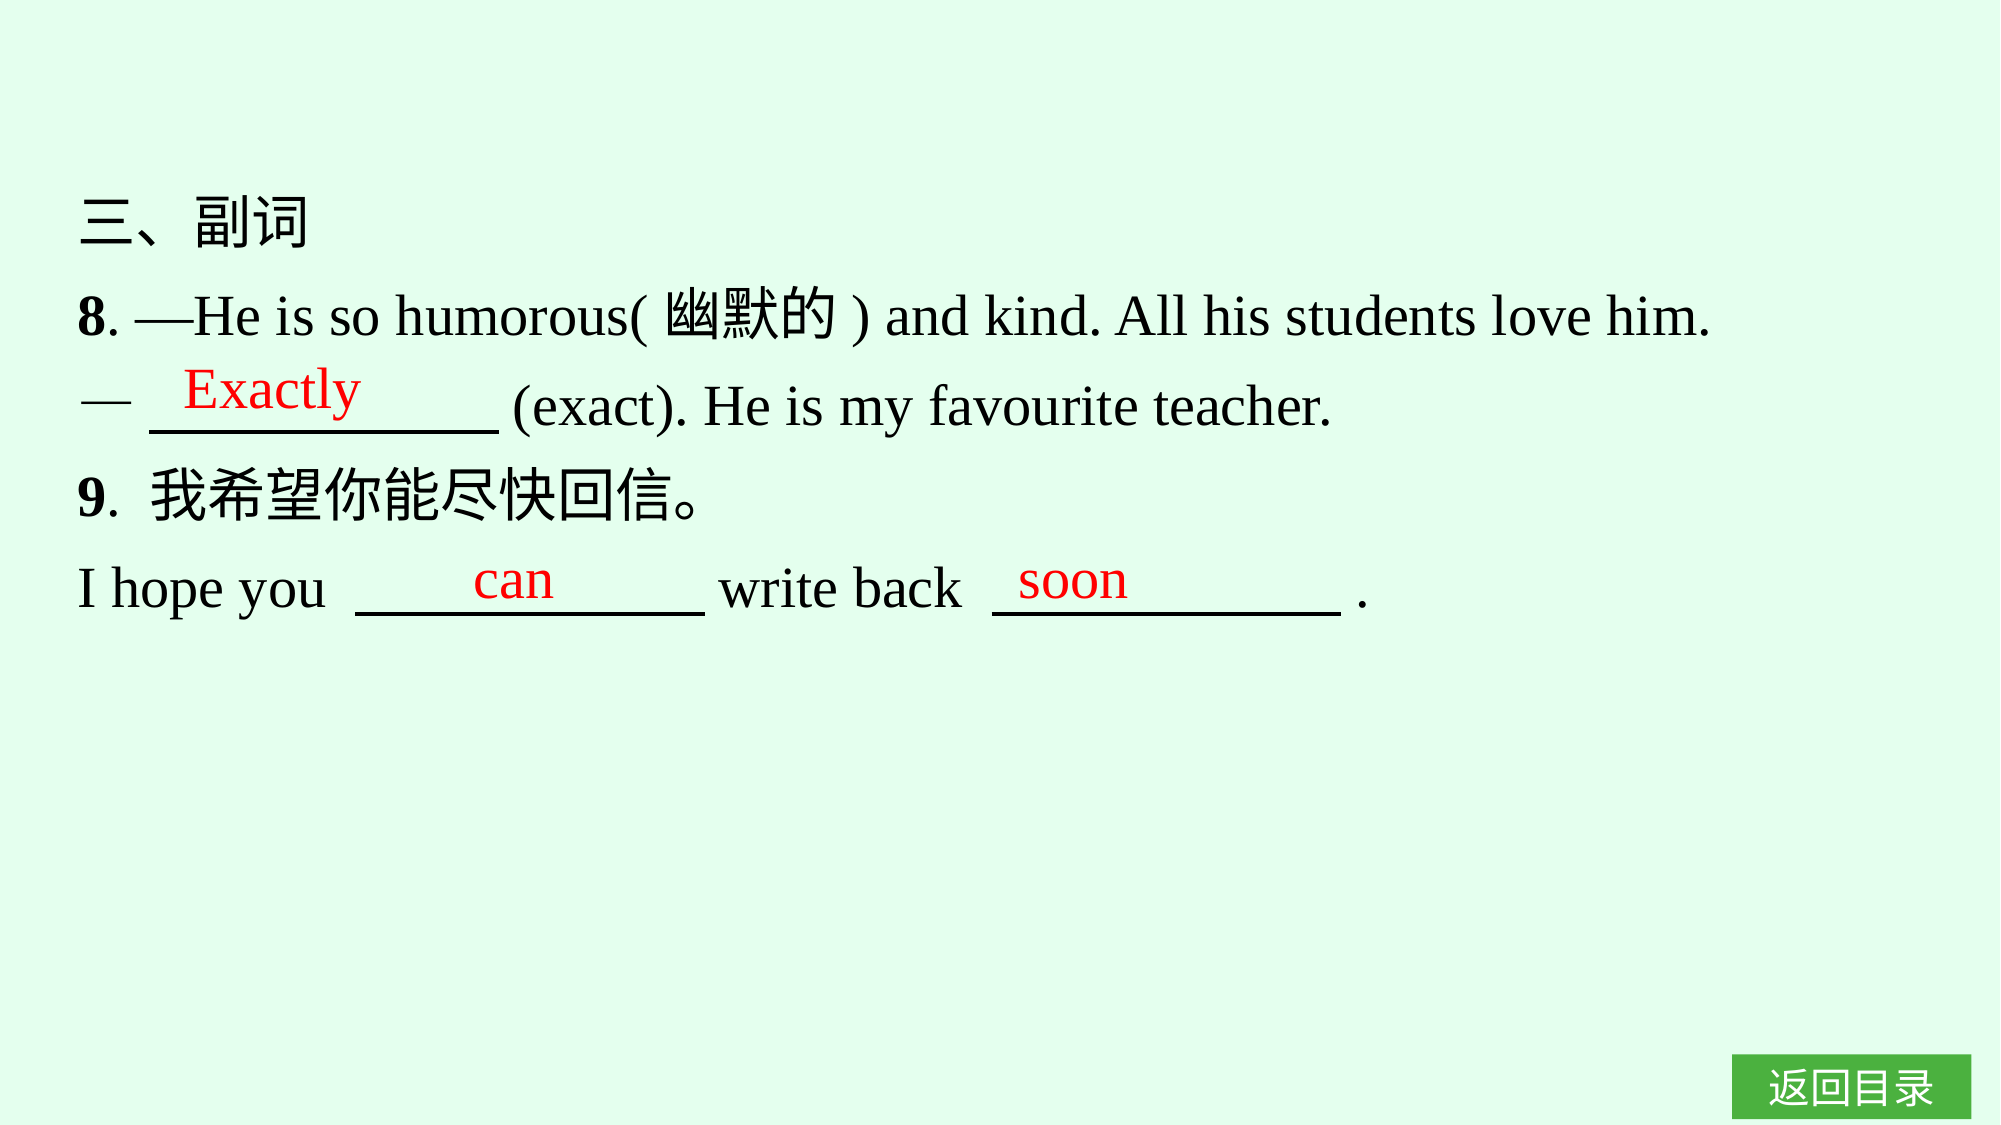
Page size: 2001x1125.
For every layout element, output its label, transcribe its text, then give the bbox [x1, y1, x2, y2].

text_box Exactly [169, 328, 377, 428]
text_box 三、副词 8. —He is so humorous(幽默的) and kind. All his students love him. — (exact). He is my favourite teacher. 9. 我希望你能尽快回信。 I hope you write back . [62, 157, 1938, 627]
text_box can soon [458, 519, 1144, 619]
